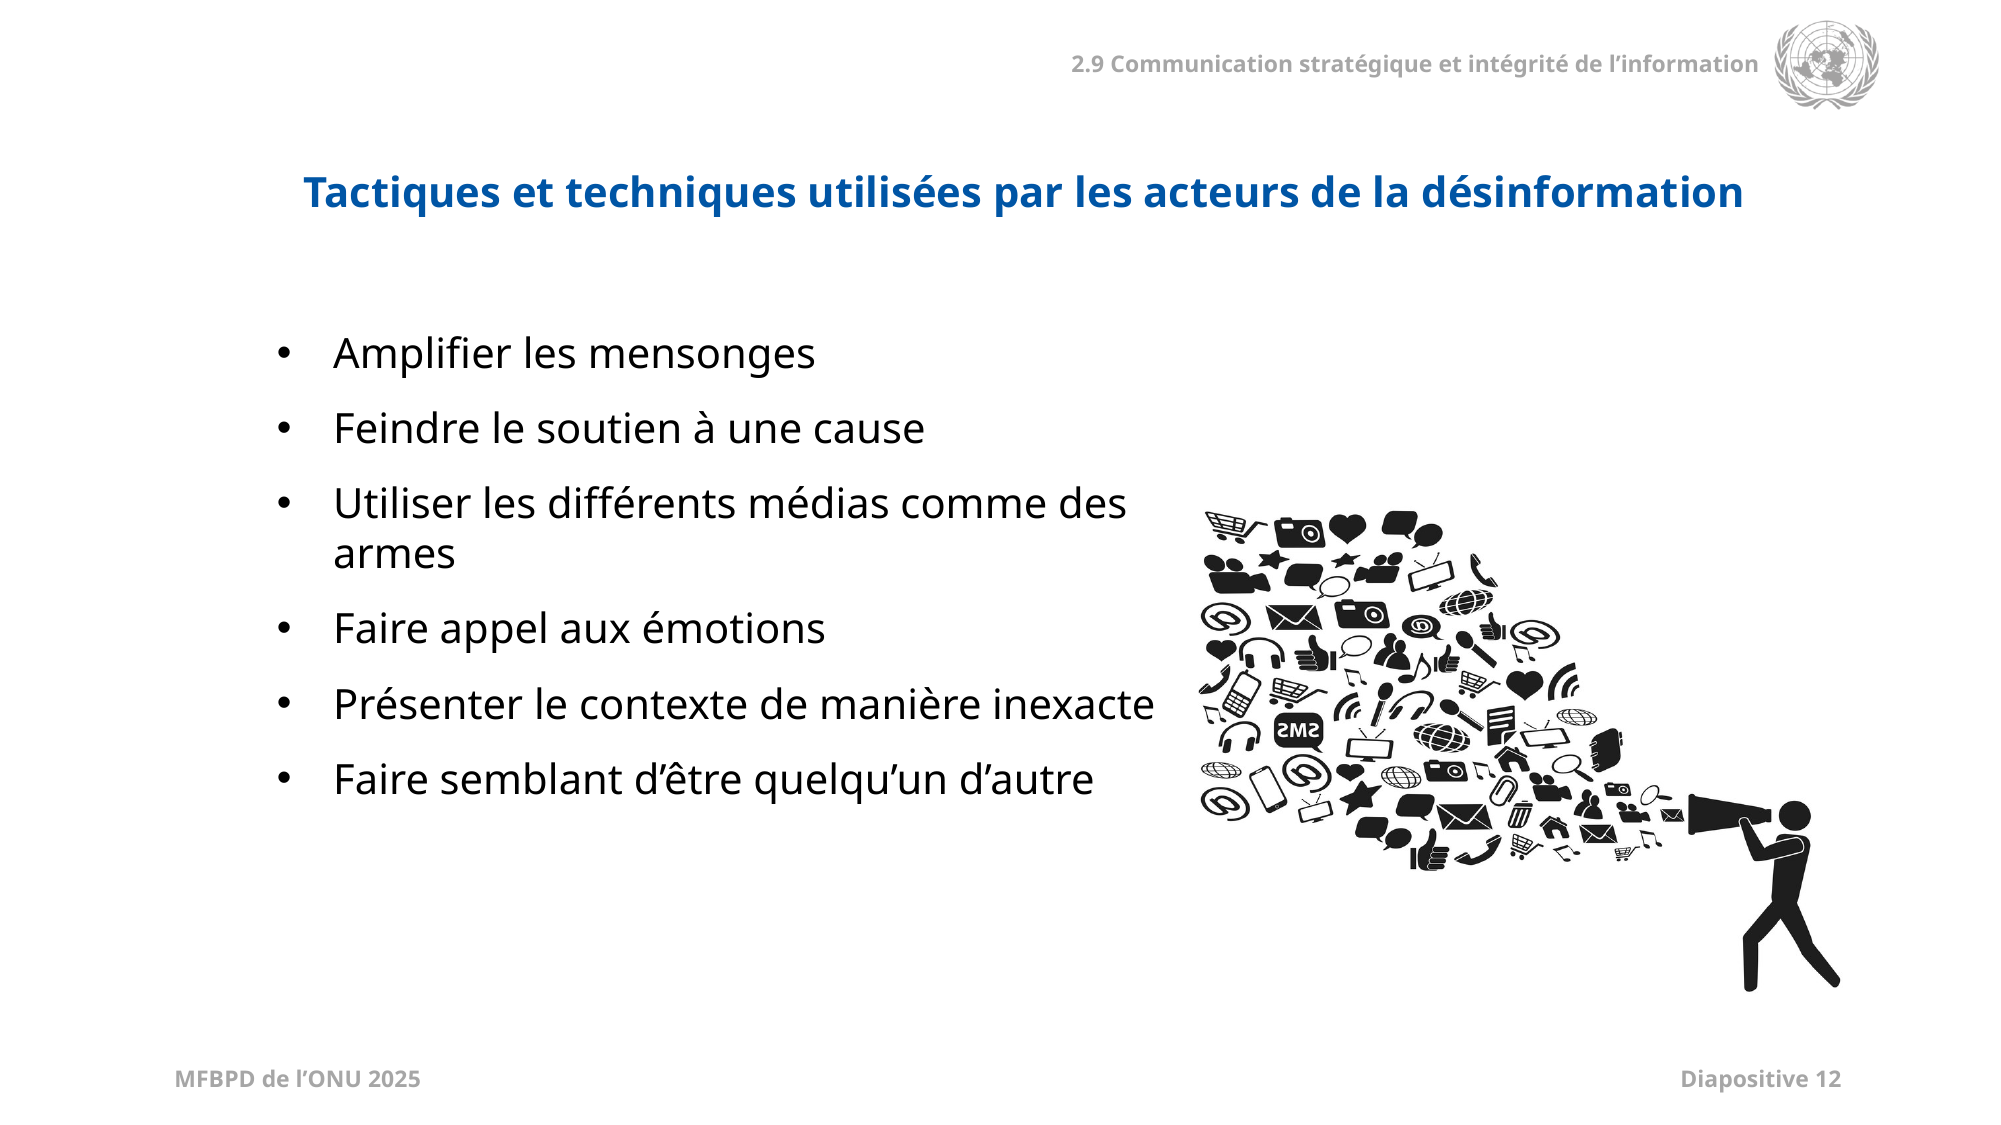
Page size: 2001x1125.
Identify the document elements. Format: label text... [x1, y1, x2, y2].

picture [1196, 506, 1846, 995]
text_box Amplifier les mensonges Feindre le soutien à une cause Utiliser les différents médias comme des armes Faire appel aux émotions Présenter le contexte de manière inexacte Faire semblant d’être quelqu’un d’autre [261, 319, 1197, 810]
text_box Tactiques et techniques utilisées par les acteurs de la désinformation [188, 158, 1861, 224]
